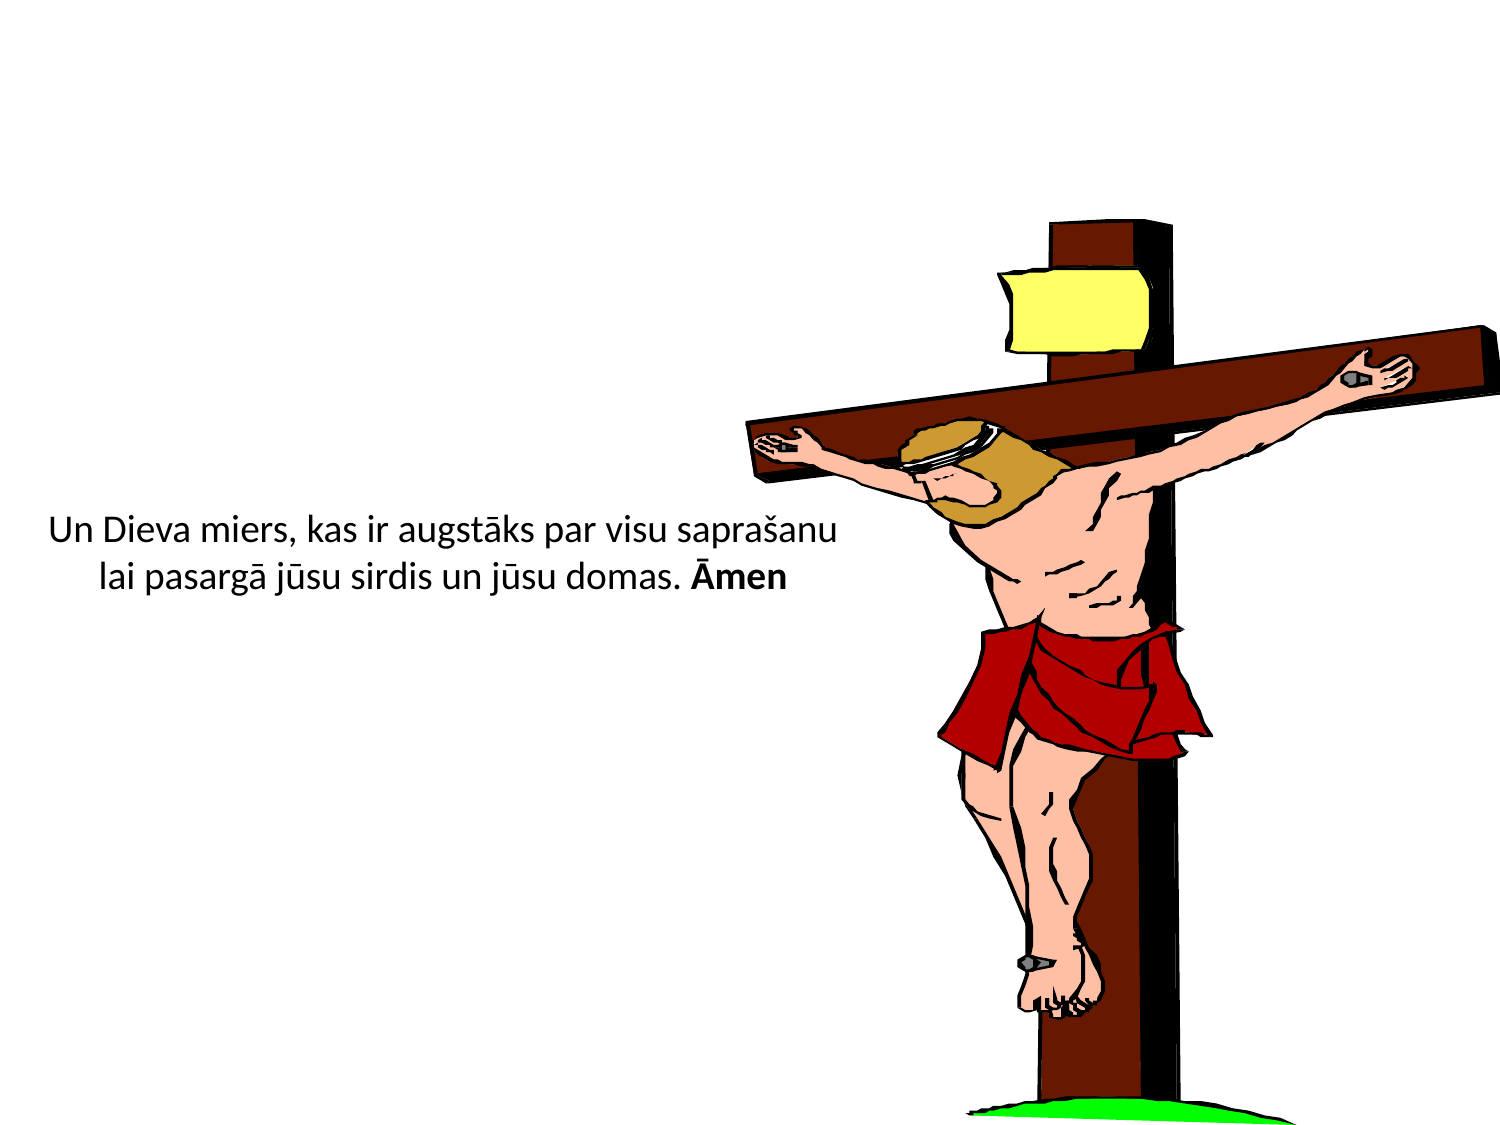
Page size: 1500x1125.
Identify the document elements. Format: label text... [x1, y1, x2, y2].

title Un Dieva miers, kas ir augstāks par visu saprašanu lai pasargā jūsu sirdis un jūsu domas. Āmen [17, 479, 736, 668]
picture [741, 219, 1500, 1125]
